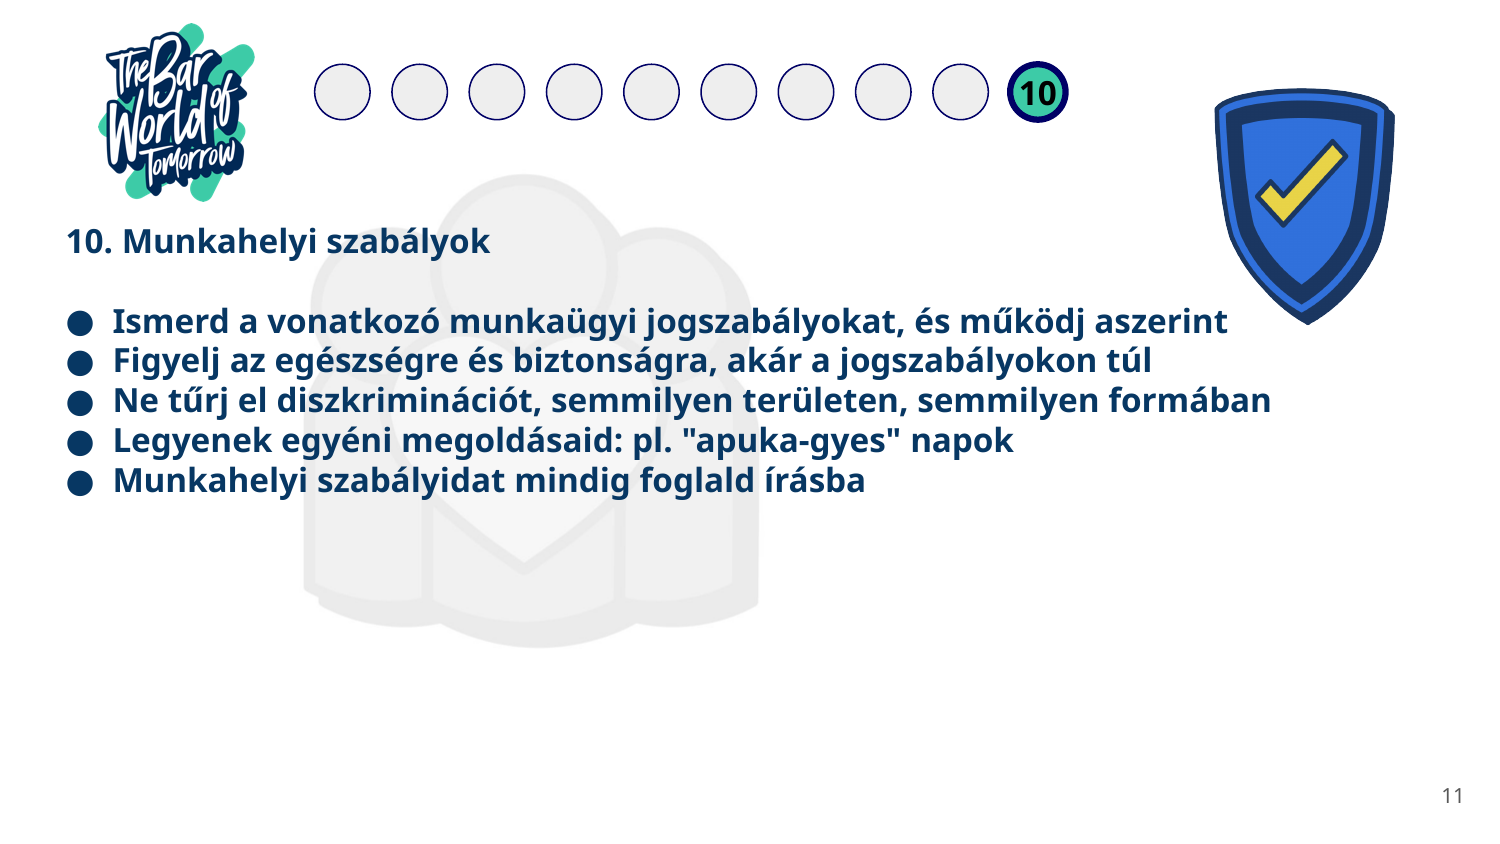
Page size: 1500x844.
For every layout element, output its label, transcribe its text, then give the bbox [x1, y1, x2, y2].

slide_number 11 [1404, 764, 1480, 830]
text_box [391, 64, 448, 120]
picture [1168, 56, 1436, 350]
text_box [469, 64, 525, 120]
text_box [855, 64, 912, 120]
text_box [778, 64, 834, 120]
text_box 10 [1010, 64, 1066, 120]
text_box [701, 64, 757, 120]
subtitle 10. Munkahelyi szabályok Ismerd a vonatkozó munkaügyi jogszabályokat, és működj aszerint Figyelj az egészségre és biztonságra, akár a jogszabályokon túl Ne tűrj el diszkriminációt, semmilyen területen, semmilyen formában Legyenek egyéni megoldásaid: pl. "apuka-gyes" napok Munkahelyi szabályidat mindig foglald írásba [50, 204, 1404, 844]
text_box [932, 64, 989, 120]
text_box [314, 64, 371, 120]
text_box [623, 64, 680, 120]
text_box [546, 64, 602, 120]
picture [55, 23, 1009, 204]
